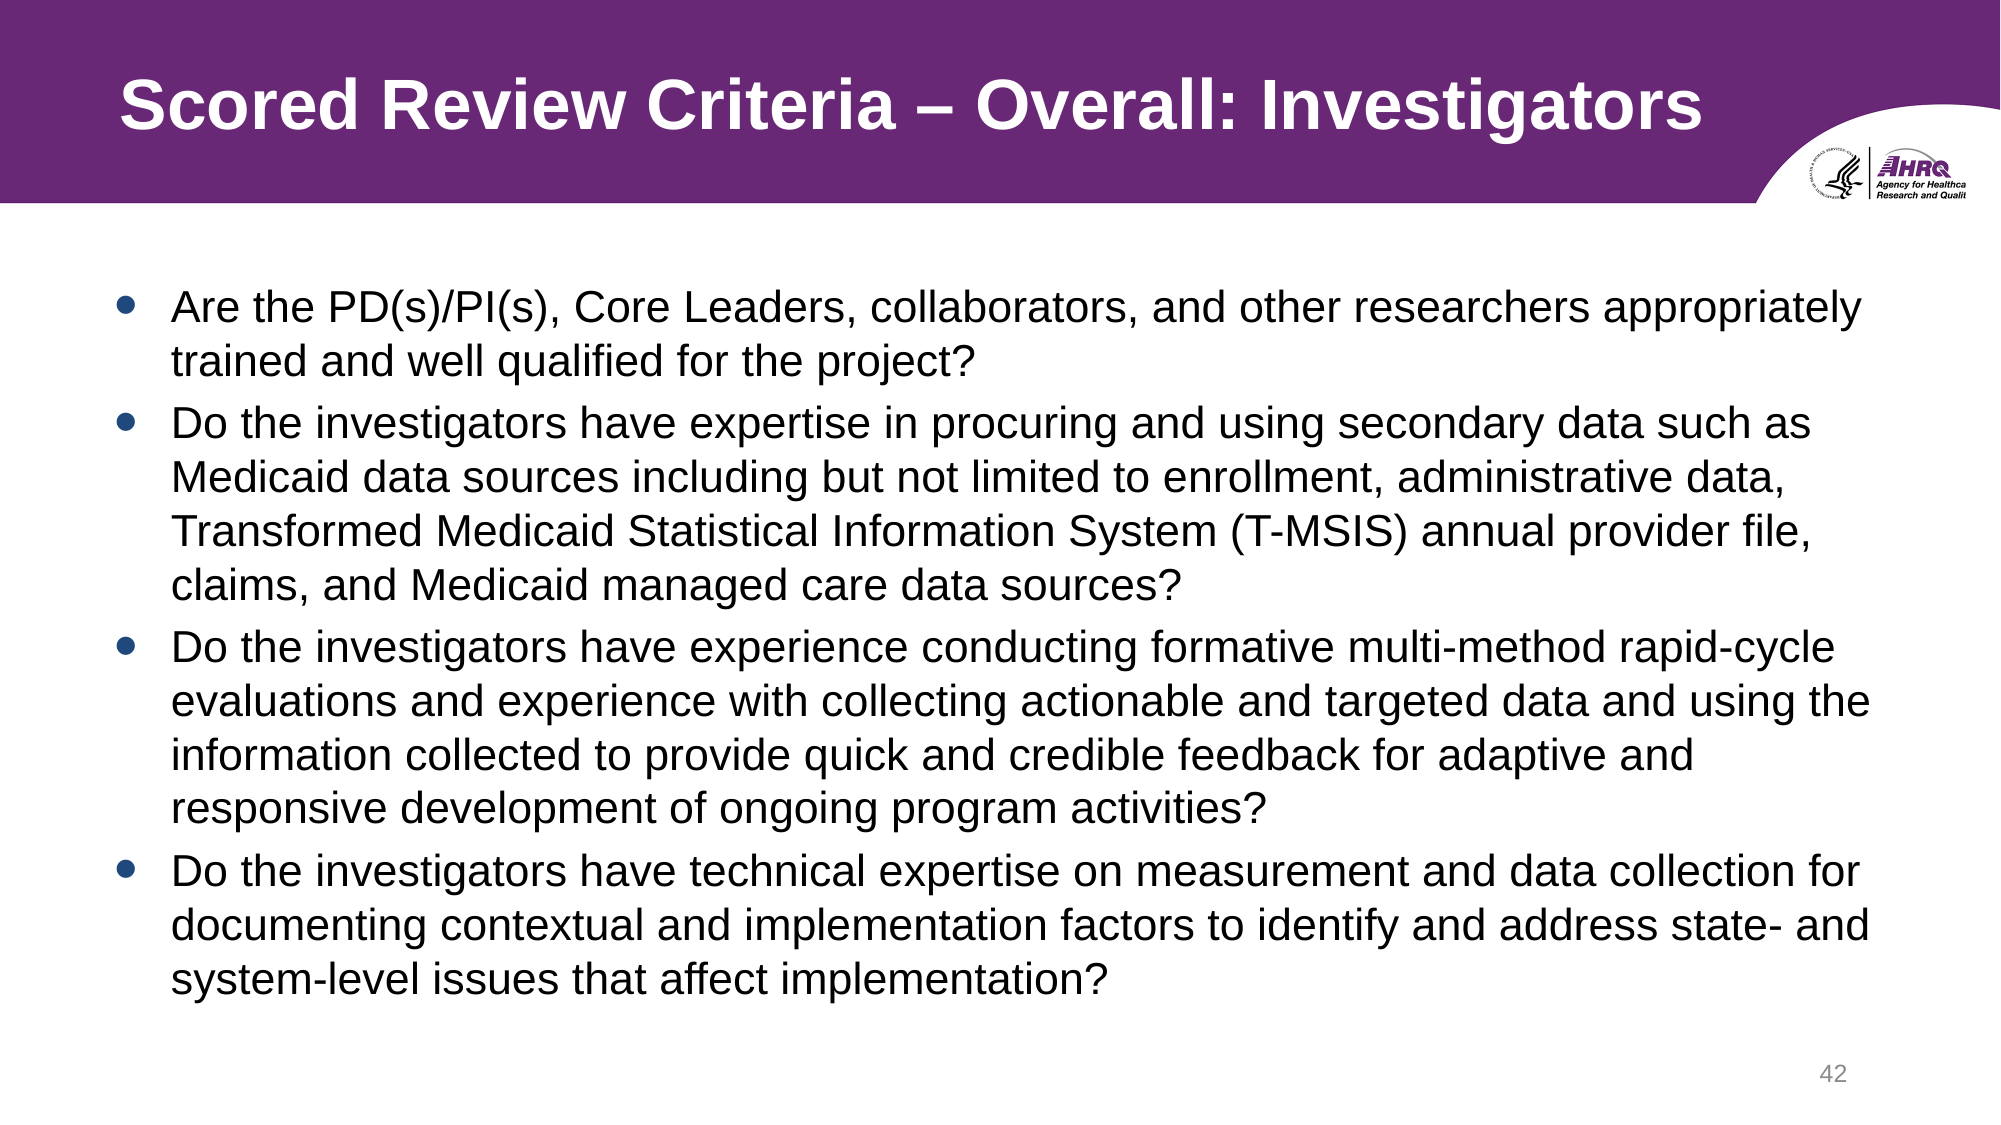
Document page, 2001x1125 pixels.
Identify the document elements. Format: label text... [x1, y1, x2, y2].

list Are the PD(s)/PI(s), Core Leaders, collaborators, and other researchers appropriately trained and well qualified for the project? Do the investigators have expertise in procuring and using secondary data such as Medicaid data sources including but not limited to enrollment, administrative data, Transformed Medicaid Statistical Information System (T-MSIS) annual provider file, claims, and Medicaid managed care data sources? Do the investigators have experience conducting formative multi-method rapid-cycle evaluations and experience with collecting actionable and targeted data and using the information collected to provide quick and credible feedback for adaptive and responsive development of ongoing program activities? Do the investigators have technical expertise on measurement and data collection for documenting contextual and implementation factors to identify and address state- and system-level issues that affect implementation? [99, 270, 1900, 1013]
slide_number 42 [1412, 1042, 1863, 1103]
title Scored Review Criteria – Overall: Investigators [99, 50, 1725, 152]
picture [0, 0, 2001, 1125]
